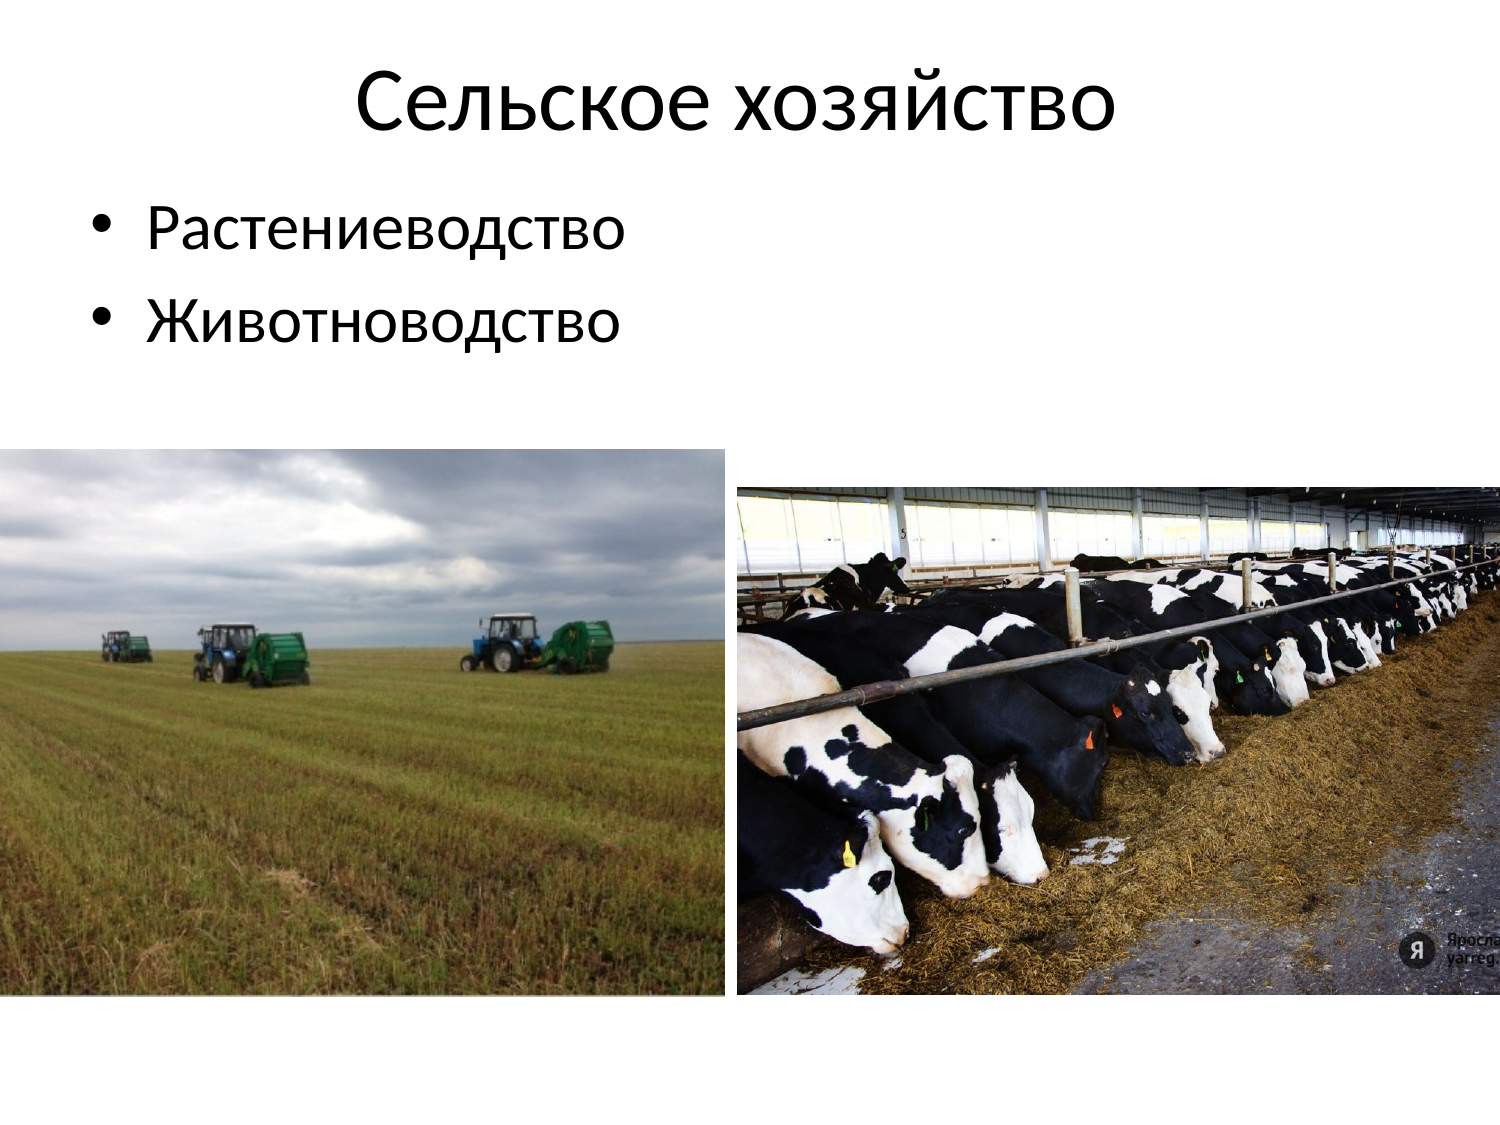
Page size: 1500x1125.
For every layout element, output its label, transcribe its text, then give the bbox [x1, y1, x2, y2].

picture [0, 449, 726, 997]
picture [737, 487, 1500, 995]
title Сельское хозяйство [62, 0, 1413, 188]
list Растениеводство Животноводство [75, 174, 1425, 918]
